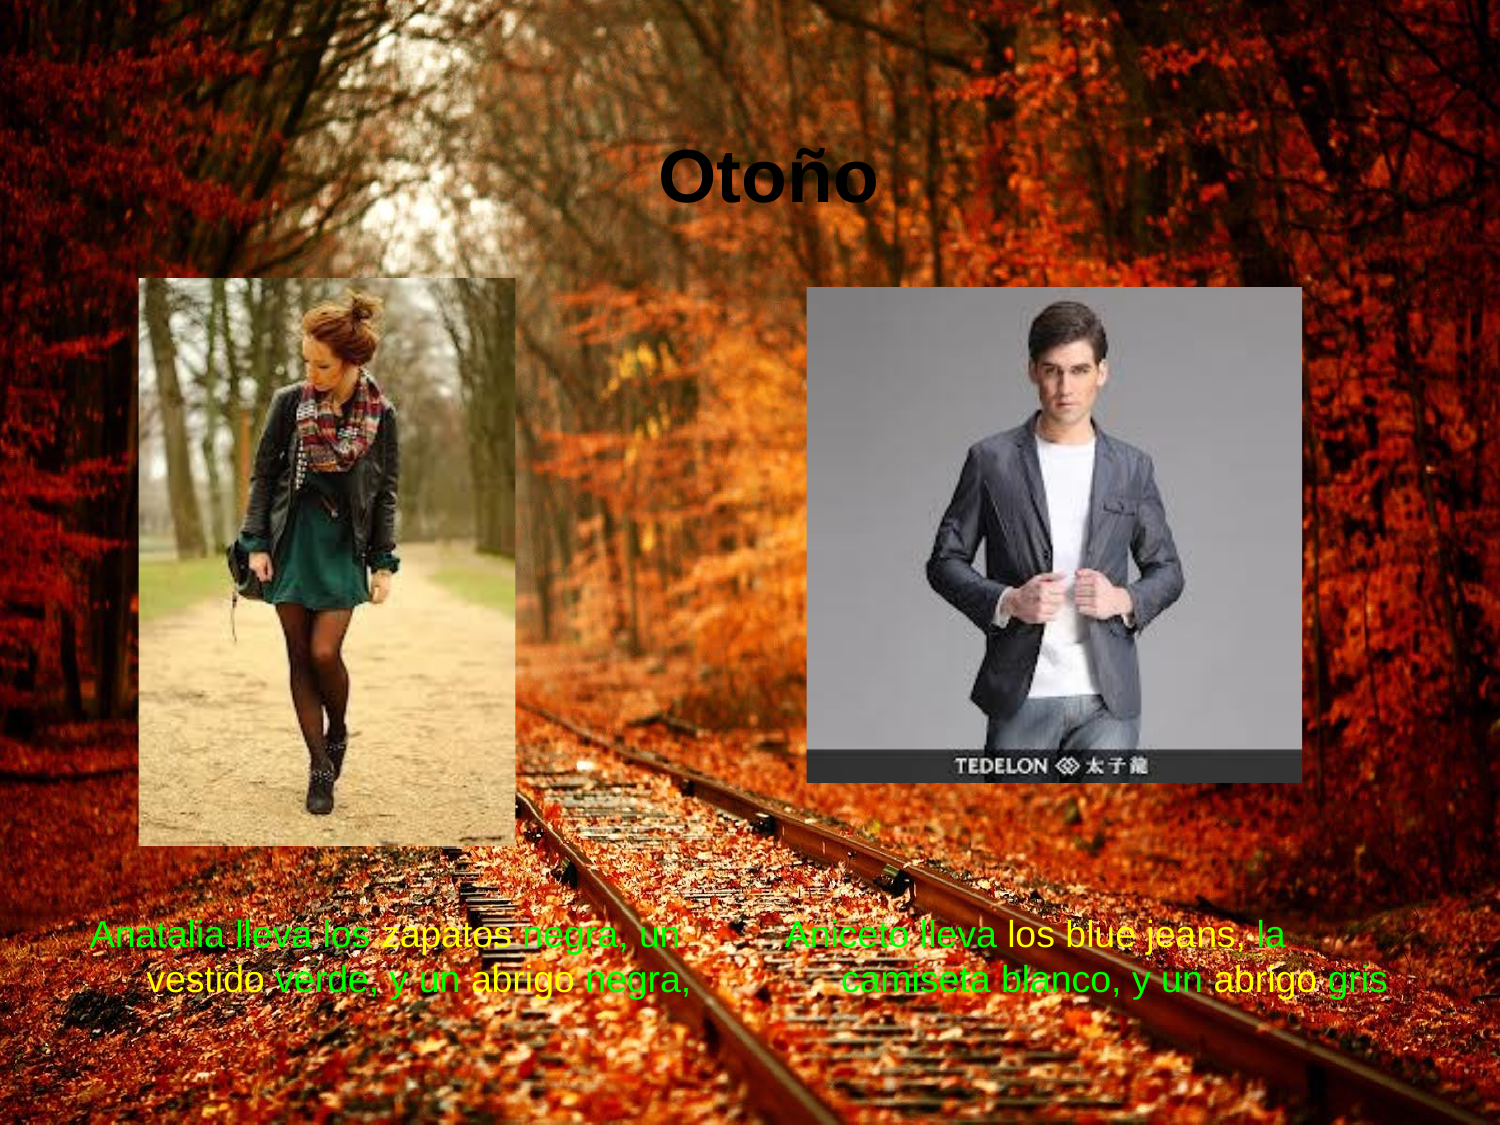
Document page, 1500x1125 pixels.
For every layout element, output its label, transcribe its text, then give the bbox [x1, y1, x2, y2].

list Anatalia lleva los zapatos negra, un vestido verde, y un abrigo negra, [75, 895, 731, 1125]
text_box [806, 287, 1303, 783]
list Aniceto lleva los blue jeans, la camiseta blanco, y un abrigo gris [769, 895, 1425, 1125]
text_box [138, 278, 516, 846]
title Otoño [75, 14, 1425, 233]
picture [0, 0, 1500, 1125]
